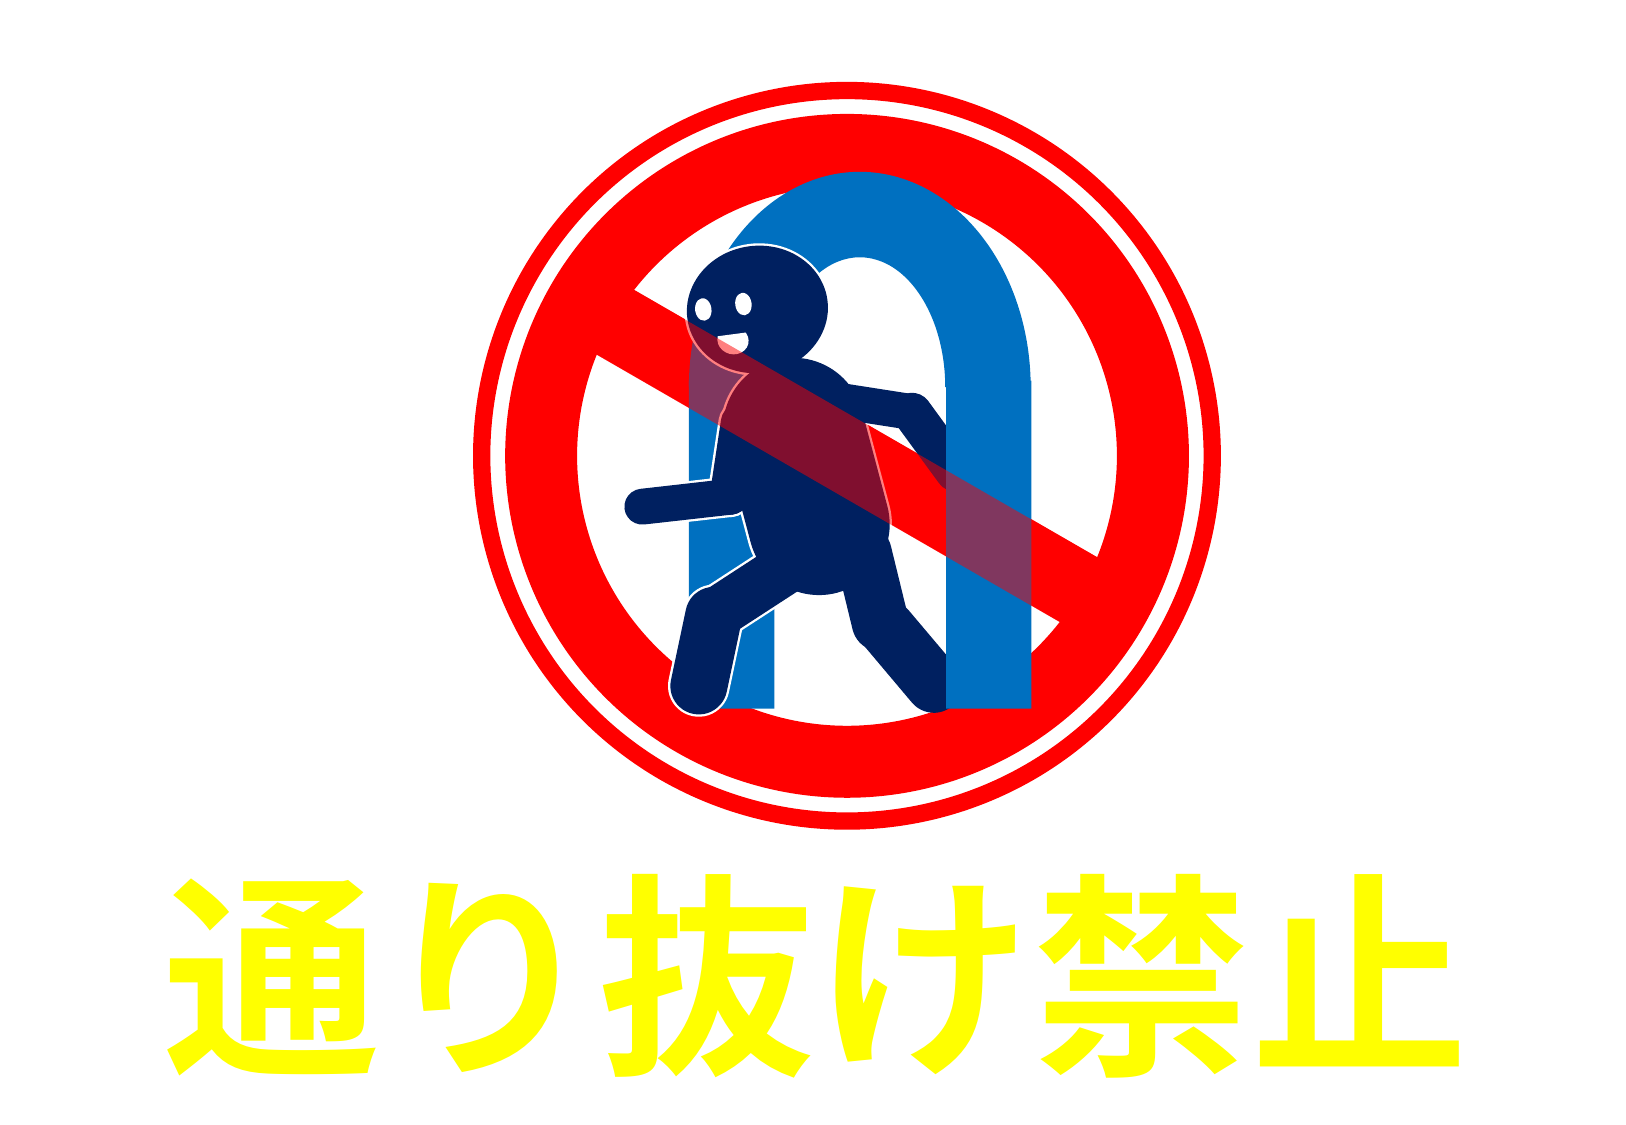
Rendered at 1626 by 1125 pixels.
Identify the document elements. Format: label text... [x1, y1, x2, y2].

text_box 通り抜け禁止 [37, 834, 1595, 1109]
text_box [472, 81, 1222, 830]
